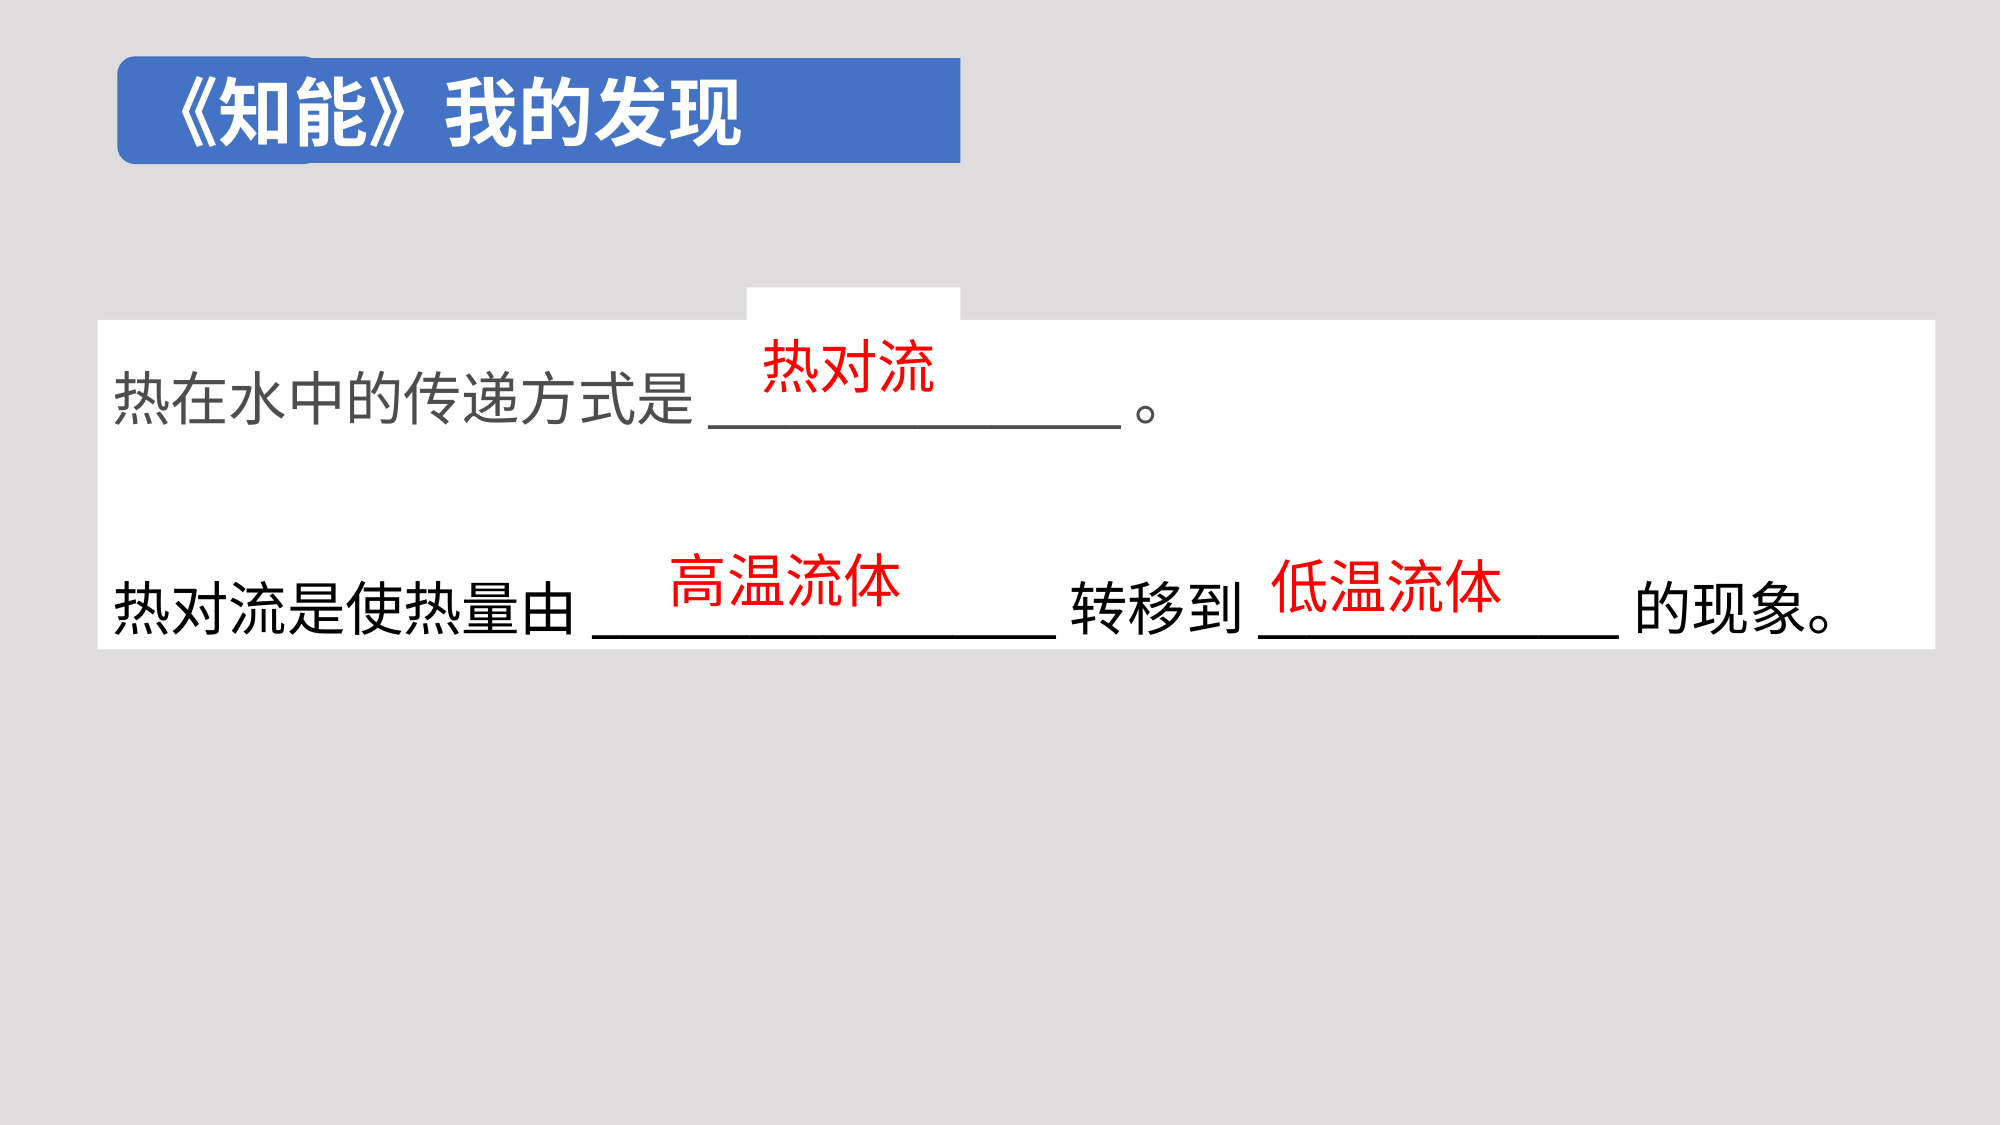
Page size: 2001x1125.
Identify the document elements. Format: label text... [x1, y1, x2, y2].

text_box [117, 56, 961, 165]
text_box 热在水中的传递方式是________________。 热对流是使热量由__________________转移到______________的现象。 [97, 319, 1936, 650]
text_box 热对流 [746, 286, 962, 408]
text_box 高温流体 [653, 501, 962, 623]
text_box 低温流体 [1255, 507, 1563, 629]
